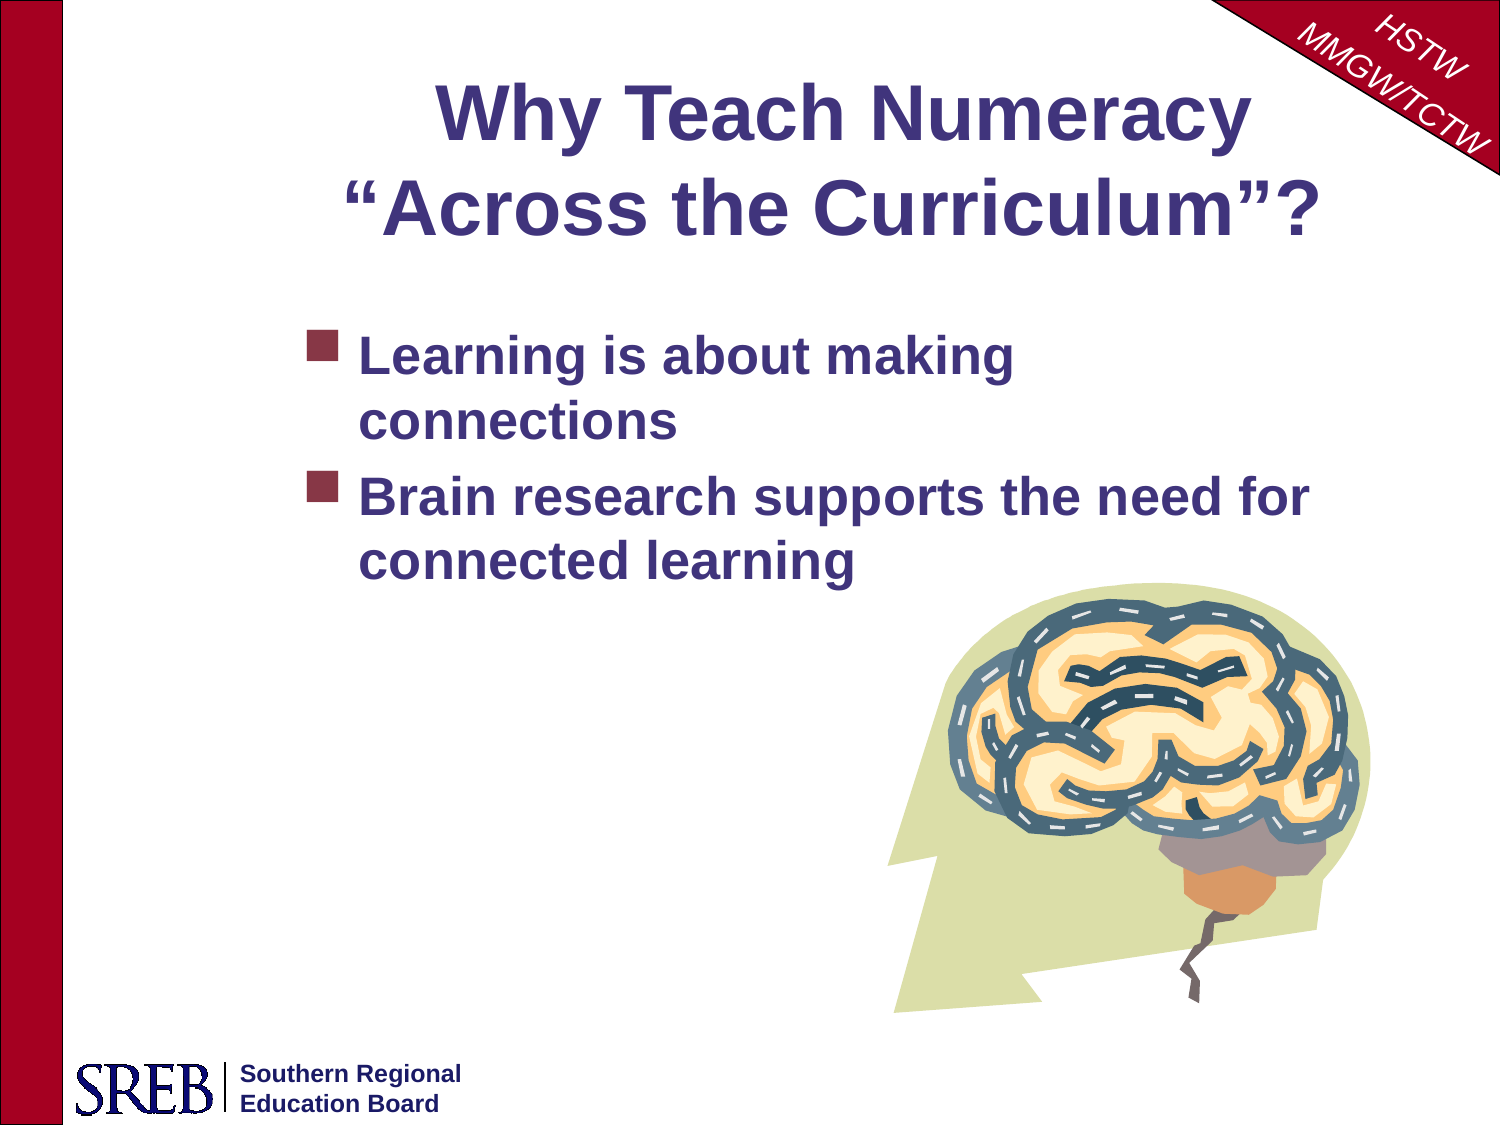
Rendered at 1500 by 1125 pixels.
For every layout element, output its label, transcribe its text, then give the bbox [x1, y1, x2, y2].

title Why Teach Numeracy “Across the Curriculum”? [274, 62, 1413, 250]
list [887, 574, 1379, 1021]
list Learning is about making connections Brain research supports the need for connected learning [287, 312, 1351, 610]
